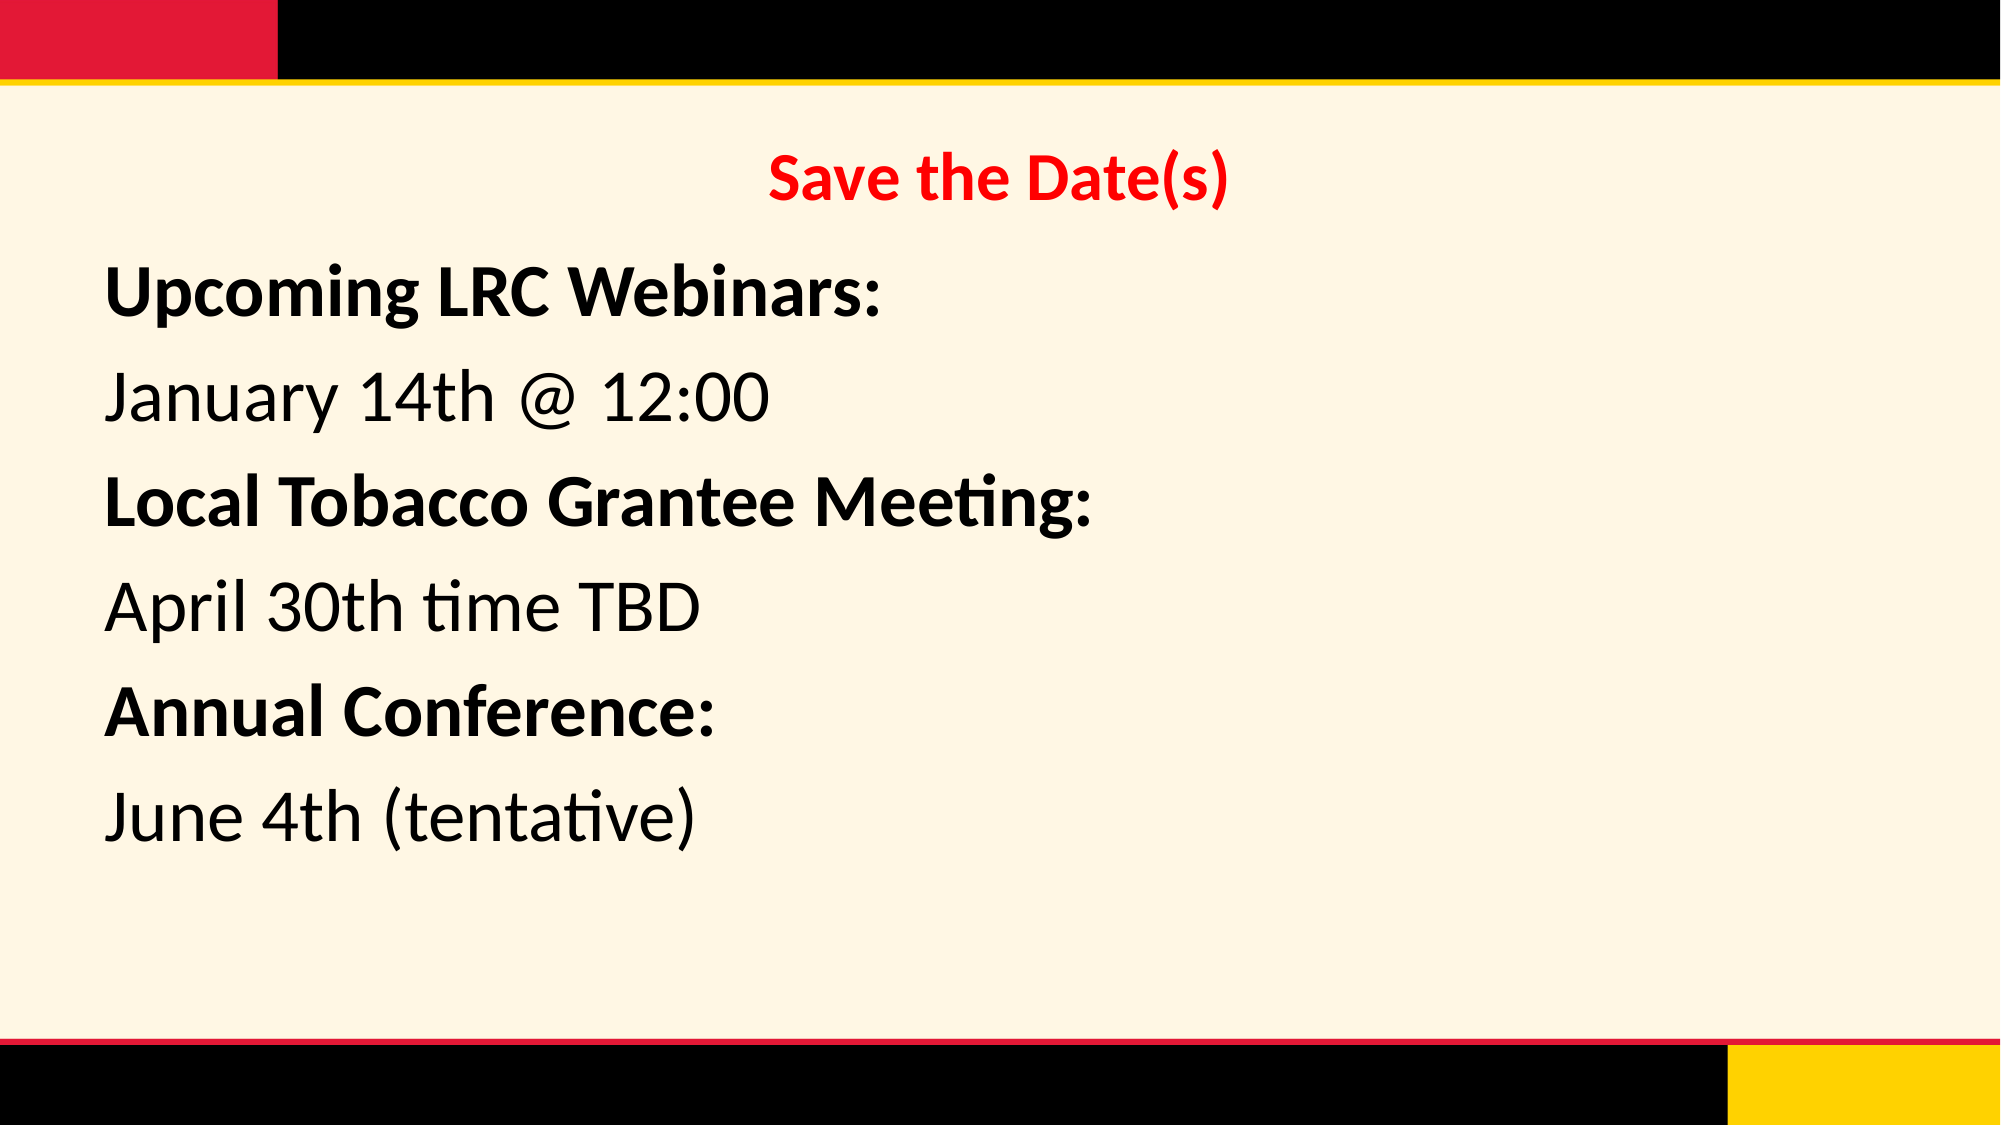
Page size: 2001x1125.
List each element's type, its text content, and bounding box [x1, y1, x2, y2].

title Save the Date(s) [99, 78, 1900, 267]
list Upcoming LRC Webinars: January 14th @ 12:00 Local Tobacco Grantee Meeting: April 30th time TBD Annual Conference: June 4th (tentative) [89, 233, 1890, 906]
picture [0, 0, 2001, 1125]
